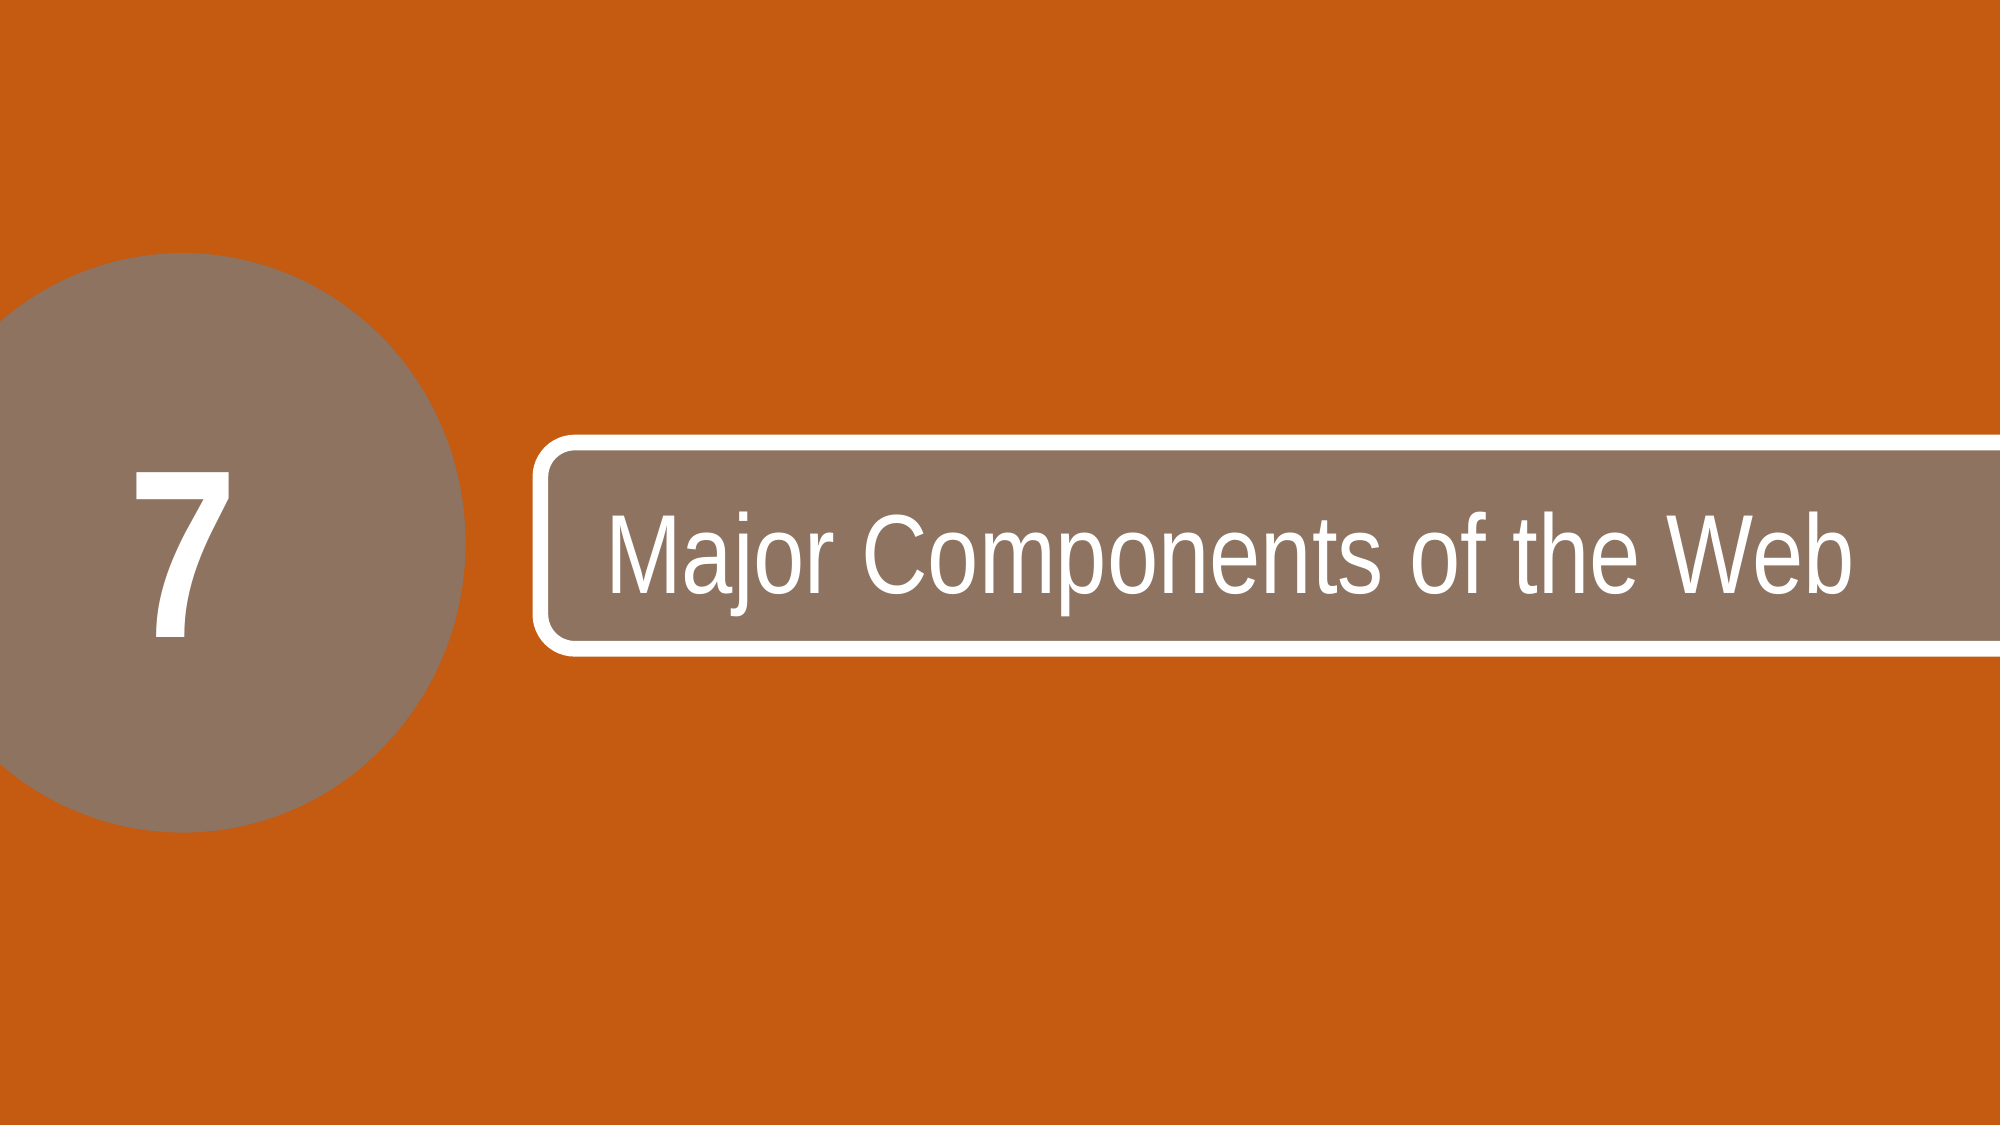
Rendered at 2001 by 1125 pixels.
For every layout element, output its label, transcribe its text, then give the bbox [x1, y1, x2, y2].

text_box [0, 253, 466, 833]
text_box [539, 441, 2000, 650]
text_box Major Components of the Web [590, 473, 1944, 624]
